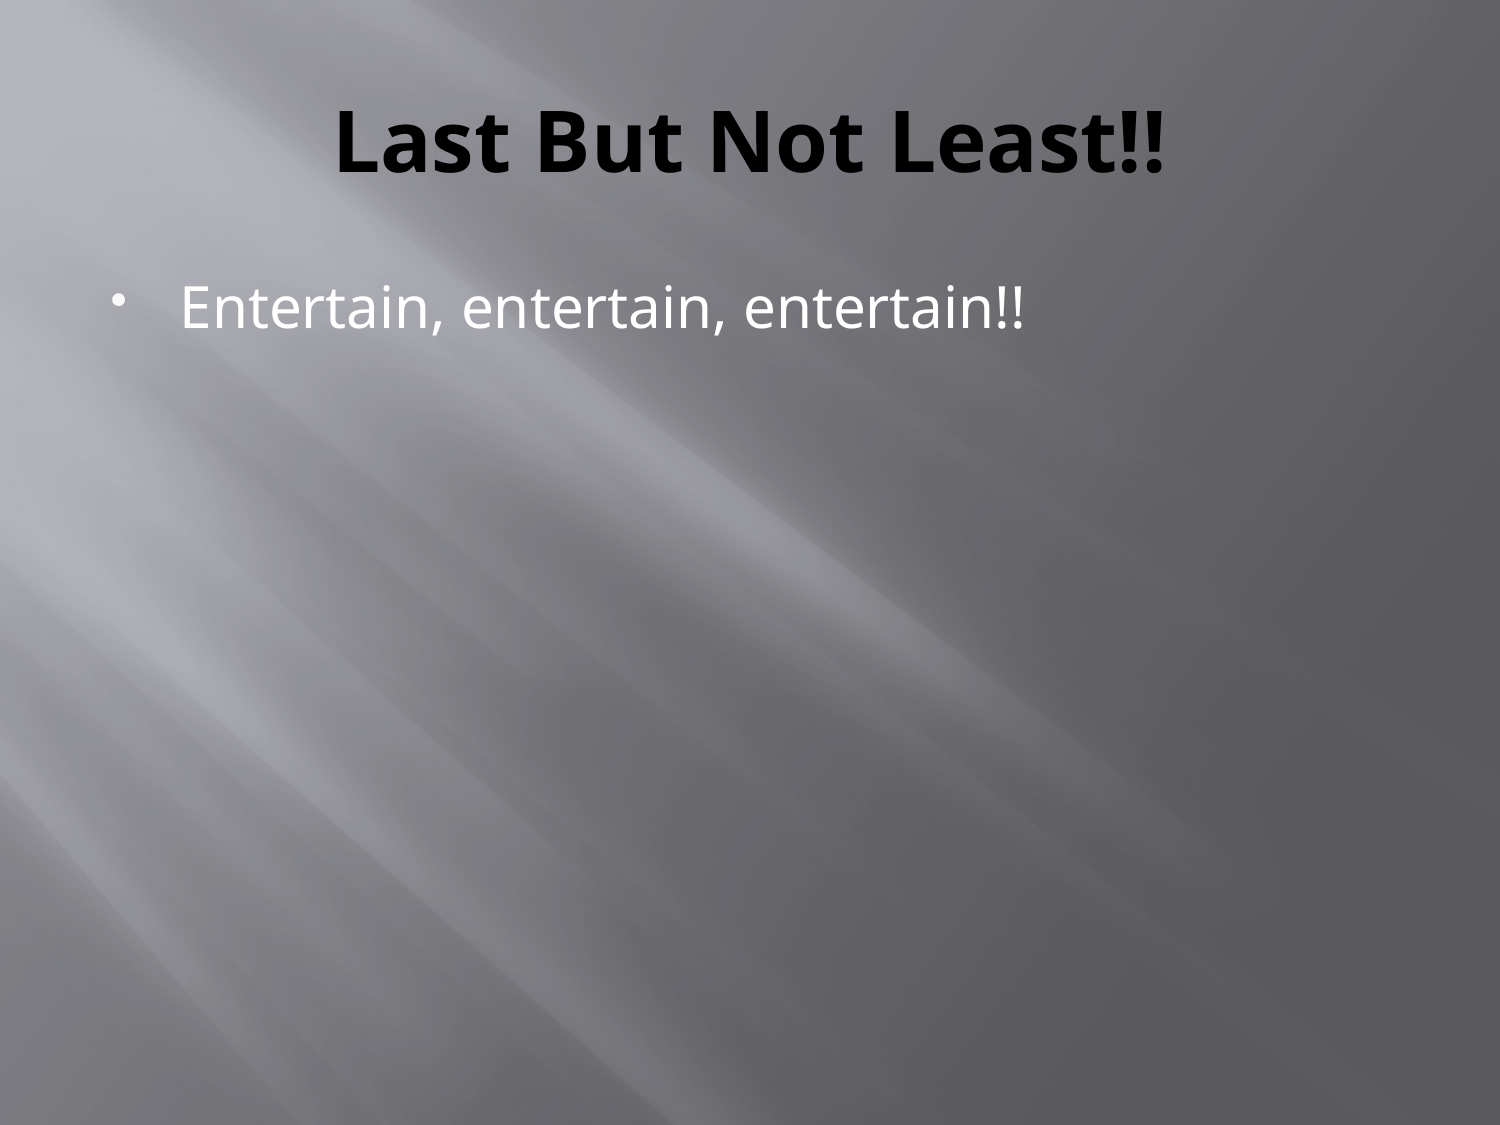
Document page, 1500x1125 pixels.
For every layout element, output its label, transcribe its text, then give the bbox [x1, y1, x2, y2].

title Last But Not Least!! [75, 45, 1425, 233]
list Entertain, entertain, entertain!! [75, 262, 1425, 1035]
